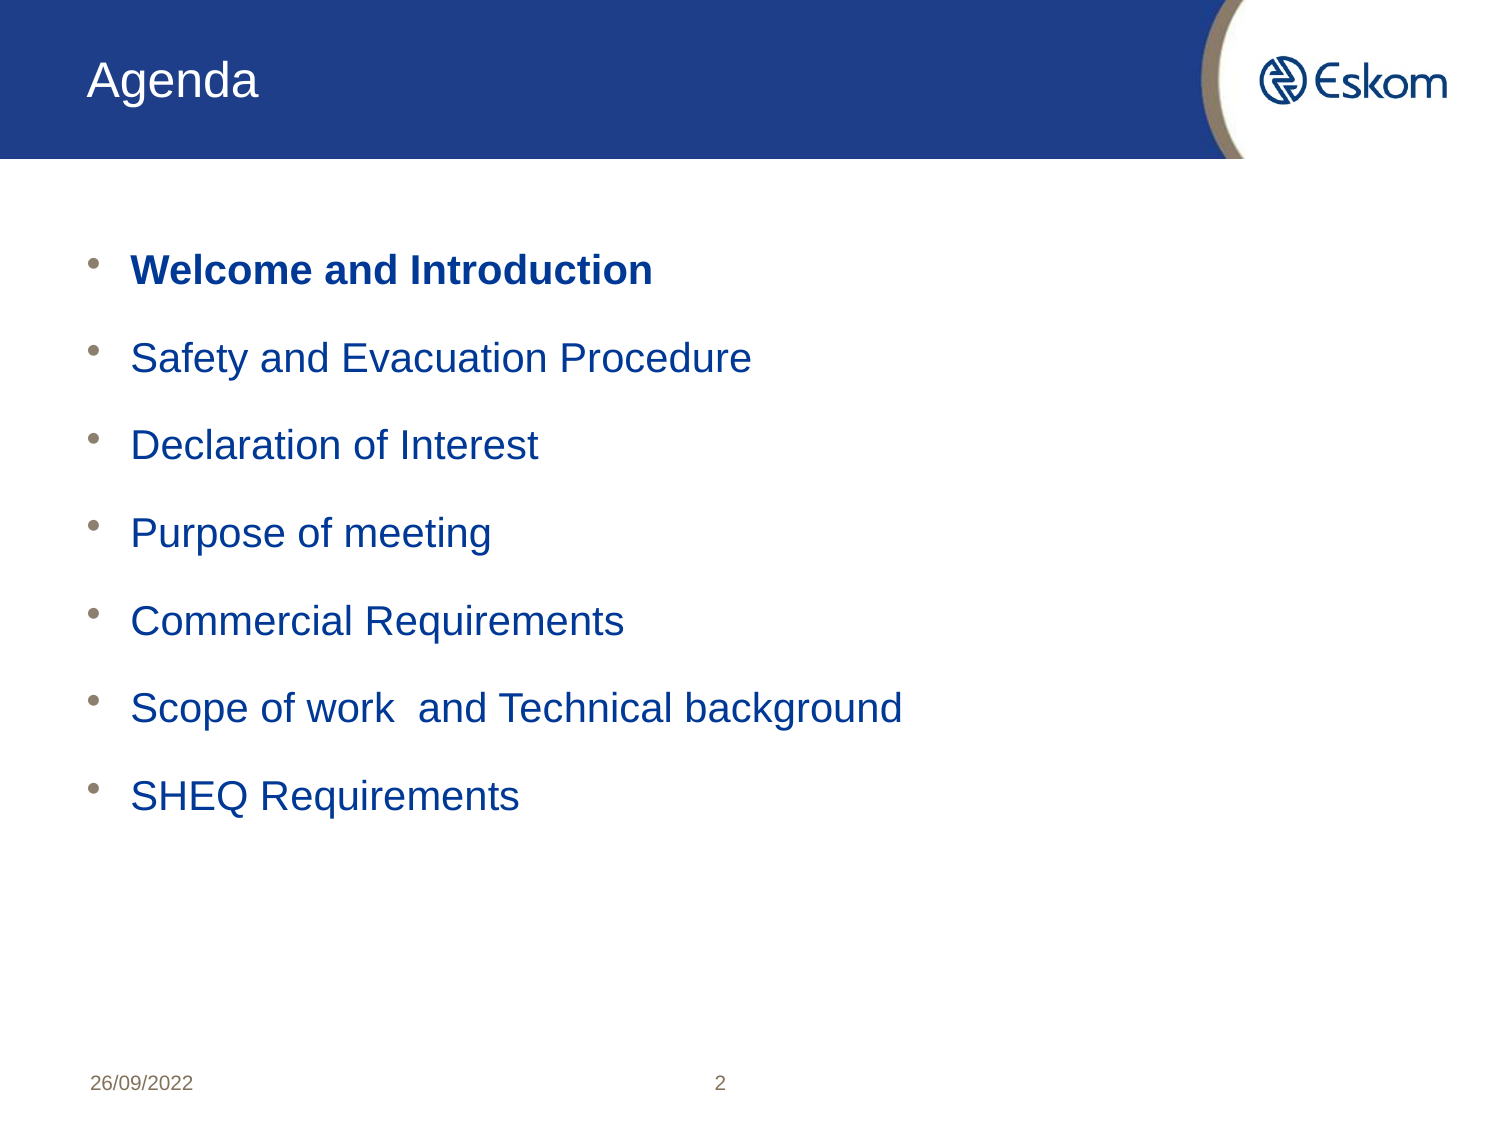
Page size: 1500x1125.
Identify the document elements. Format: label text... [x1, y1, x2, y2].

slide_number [75, 1058, 361, 1103]
slide_number 2 [643, 1058, 798, 1103]
picture [1257, 55, 1450, 105]
picture [0, 0, 1246, 159]
title Agenda [71, 27, 1142, 137]
list Welcome and Introduction Safety and Evacuation Procedure Declaration of Interest Purpose of meeting Commercial Requirements Scope of work and Technical background SHEQ Requirements [71, 235, 1447, 1064]
